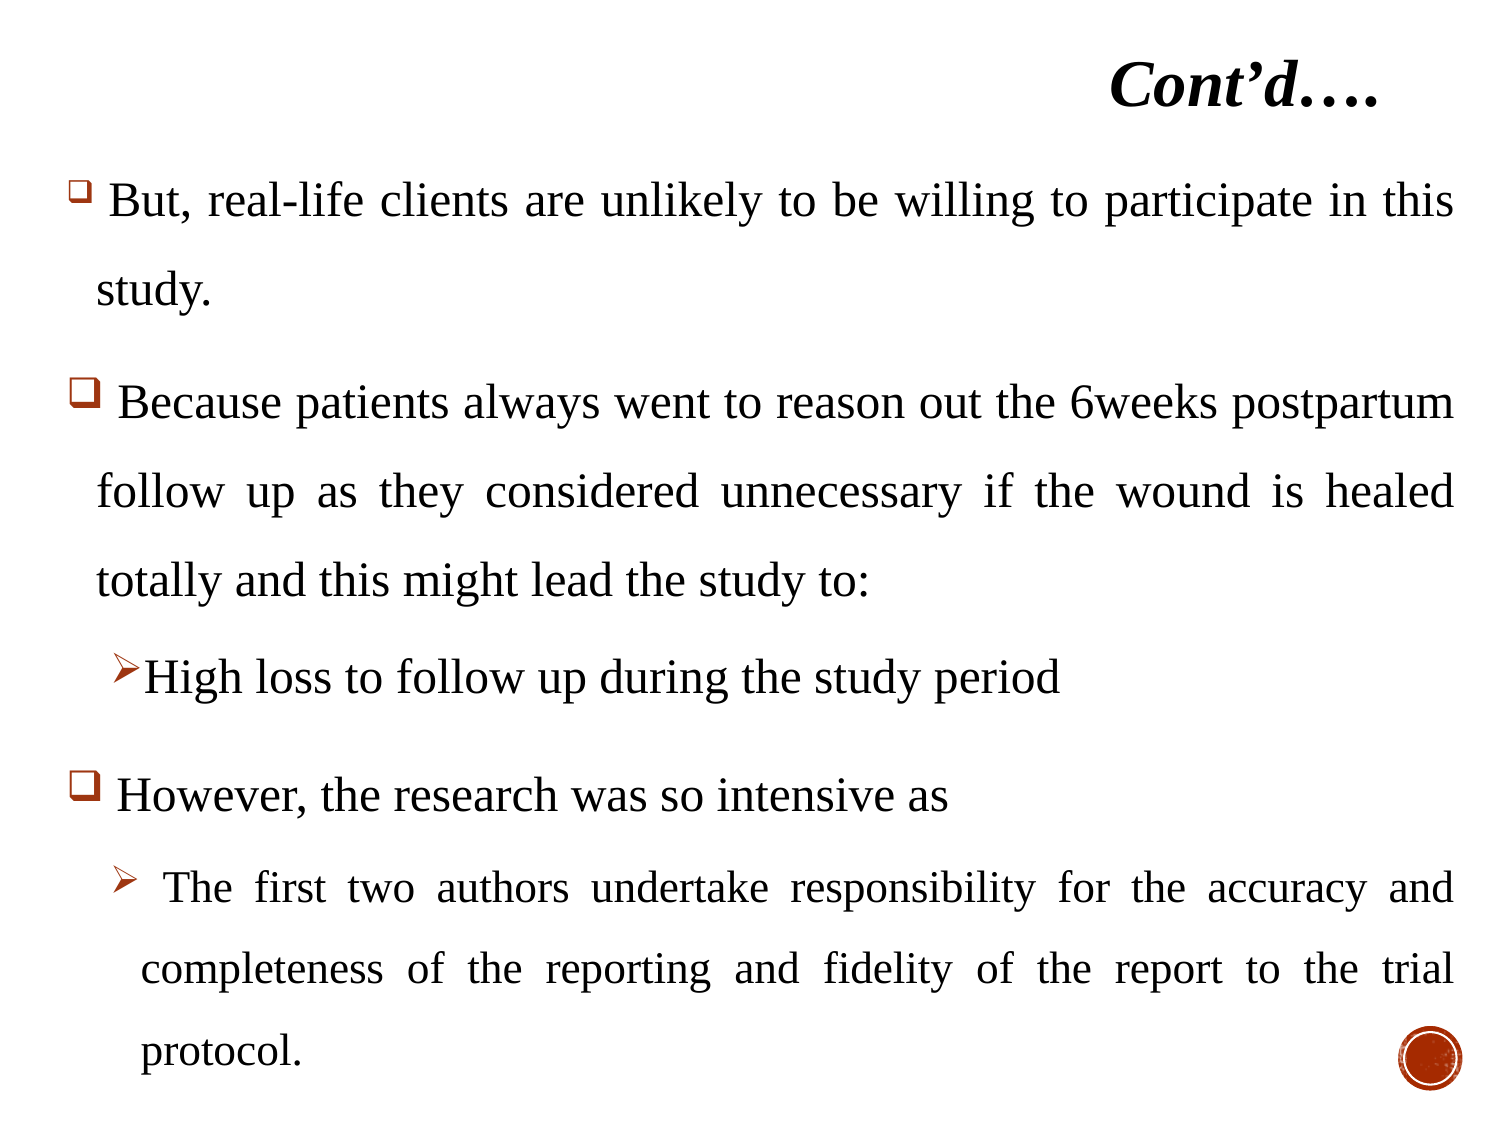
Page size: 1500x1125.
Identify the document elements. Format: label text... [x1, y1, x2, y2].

list But, real-life clients are unlikely to be willing to participate in this study. Because patients always went to reason out the 6weeks postpartum follow up as they considered unnecessary if the wound is healed totally and this might lead the study to: High loss to follow up during the study period However, the research was so intensive as The first two authors undertake responsibility for the accuracy and completeness of the reporting and fidelity of the report to the trial protocol. [51, 129, 1471, 1089]
slide_number [1391, 1028, 1471, 1089]
title Cont’d…. [103, 59, 1397, 111]
